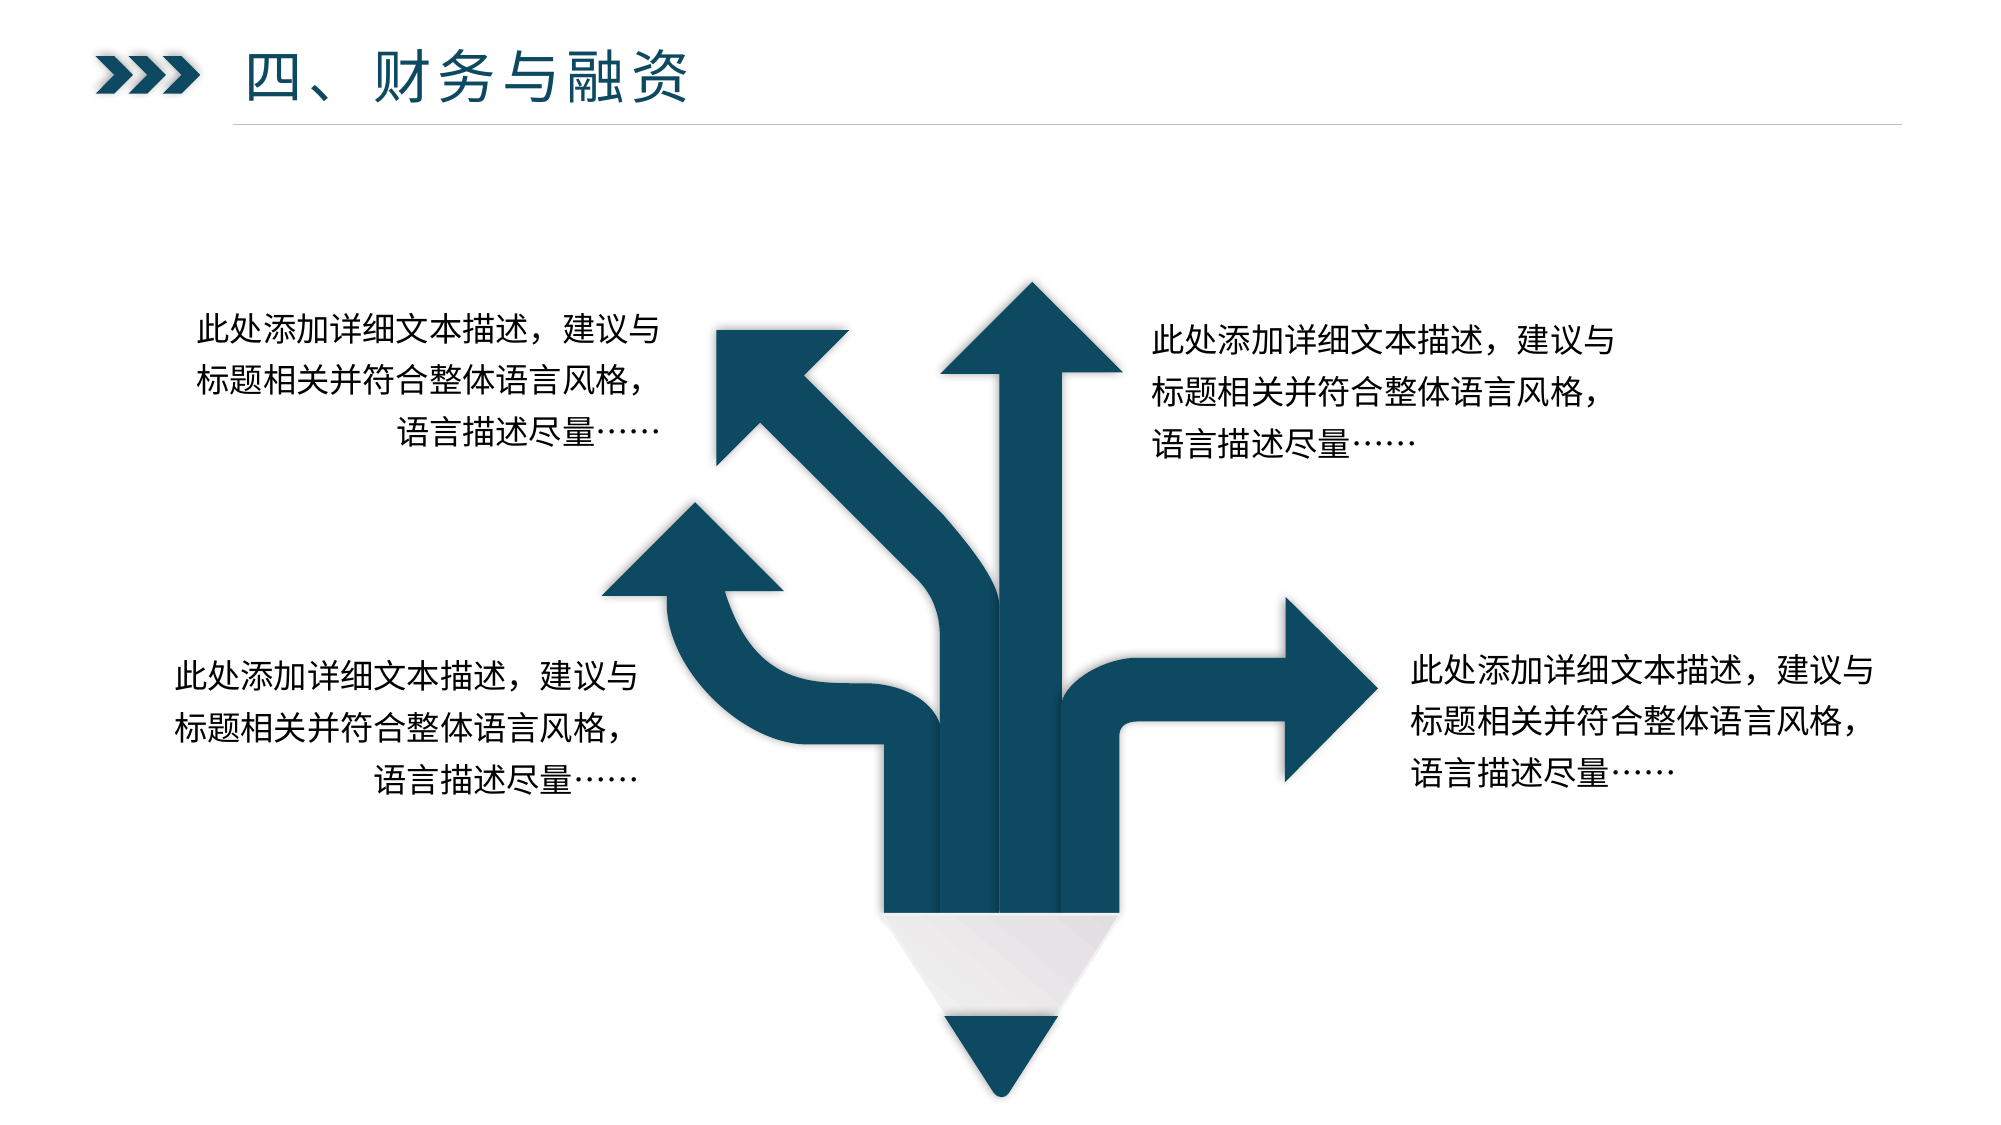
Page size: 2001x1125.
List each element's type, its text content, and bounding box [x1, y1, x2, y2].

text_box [95, 56, 201, 94]
text_box [598, 500, 931, 912]
text_box 四、财务与融资 [232, 34, 1104, 117]
text_box [937, 280, 1126, 912]
text_box 此处添加详细文本描述，建议与标题相关并符合整体语言风格，语言描述尽量…… [1136, 299, 1656, 471]
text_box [881, 914, 1121, 1098]
text_box 此处添加详细文本描述，建议与标题相关并符合整体语言风格，语言描述尽量…… [147, 635, 655, 807]
text_box 此处添加详细文本描述，建议与标题相关并符合整体语言风格，语言描述尽量…… [1396, 629, 1915, 800]
text_box [1060, 594, 1380, 912]
text_box 此处添加详细文本描述，建议与标题相关并符合整体语言风格，语言描述尽量…… [168, 288, 677, 459]
text_box [715, 329, 992, 912]
